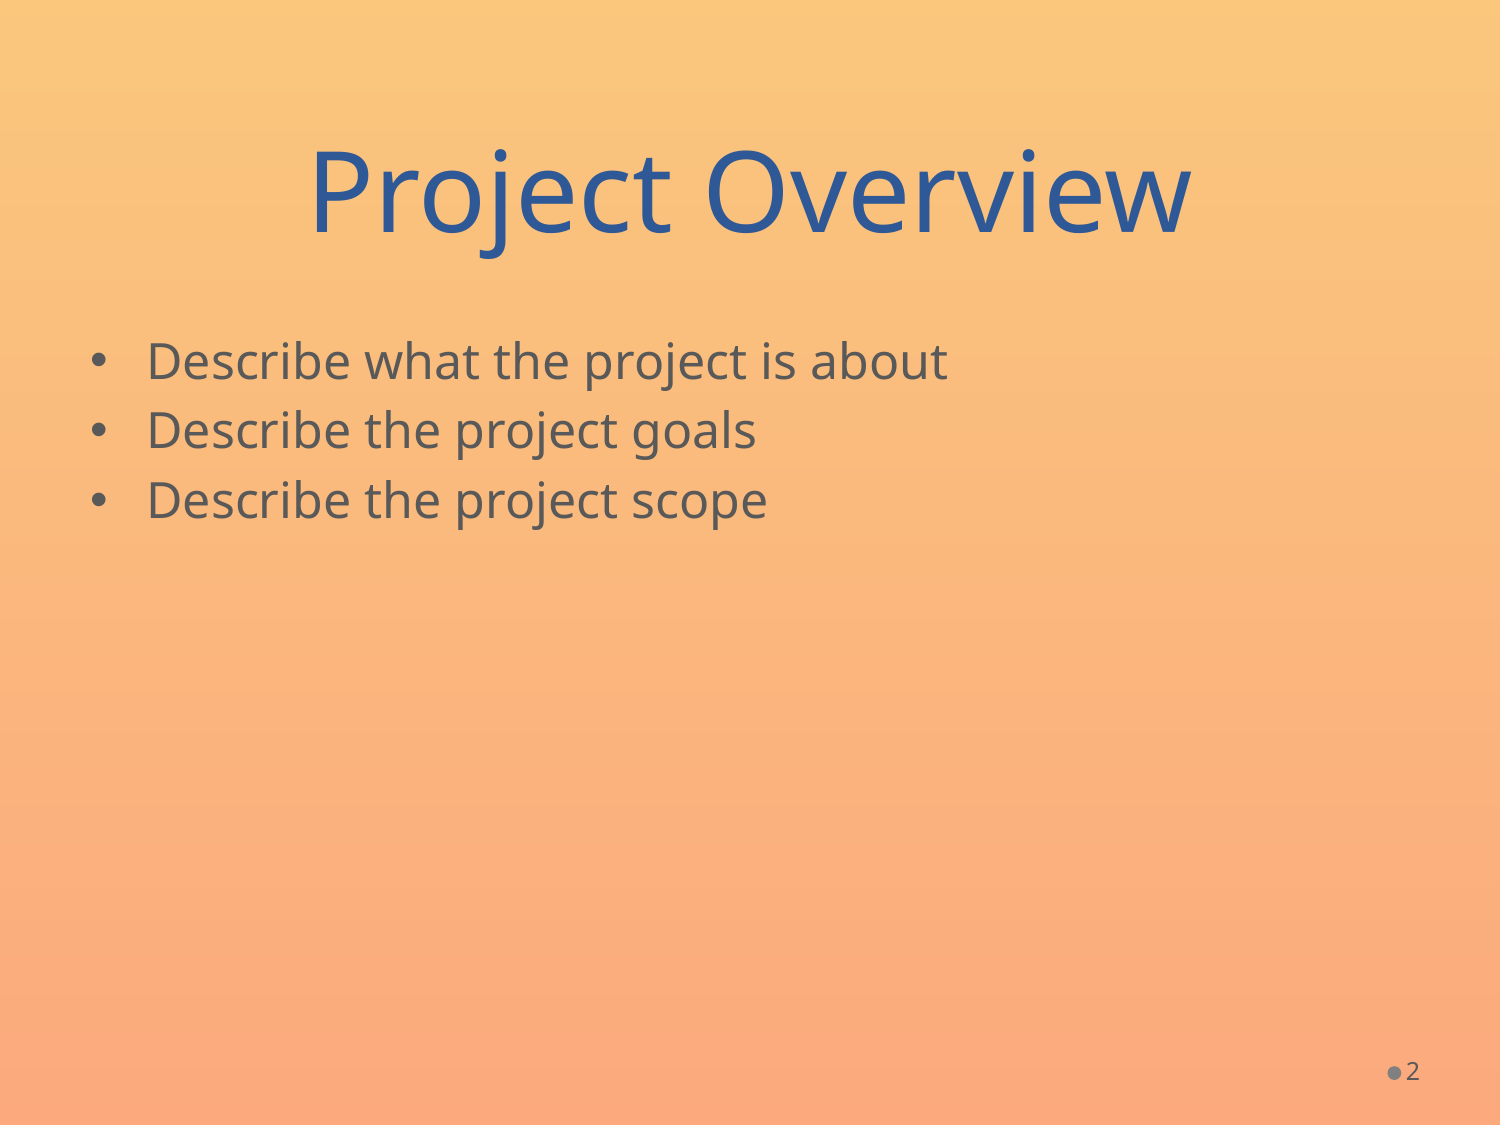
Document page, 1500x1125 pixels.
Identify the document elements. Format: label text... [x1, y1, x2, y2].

list Describe what the project is about Describe the project goals Describe the project scope [75, 321, 1425, 846]
slide_number 2 [1401, 1042, 1494, 1103]
title Project Overview [75, 0, 1425, 263]
